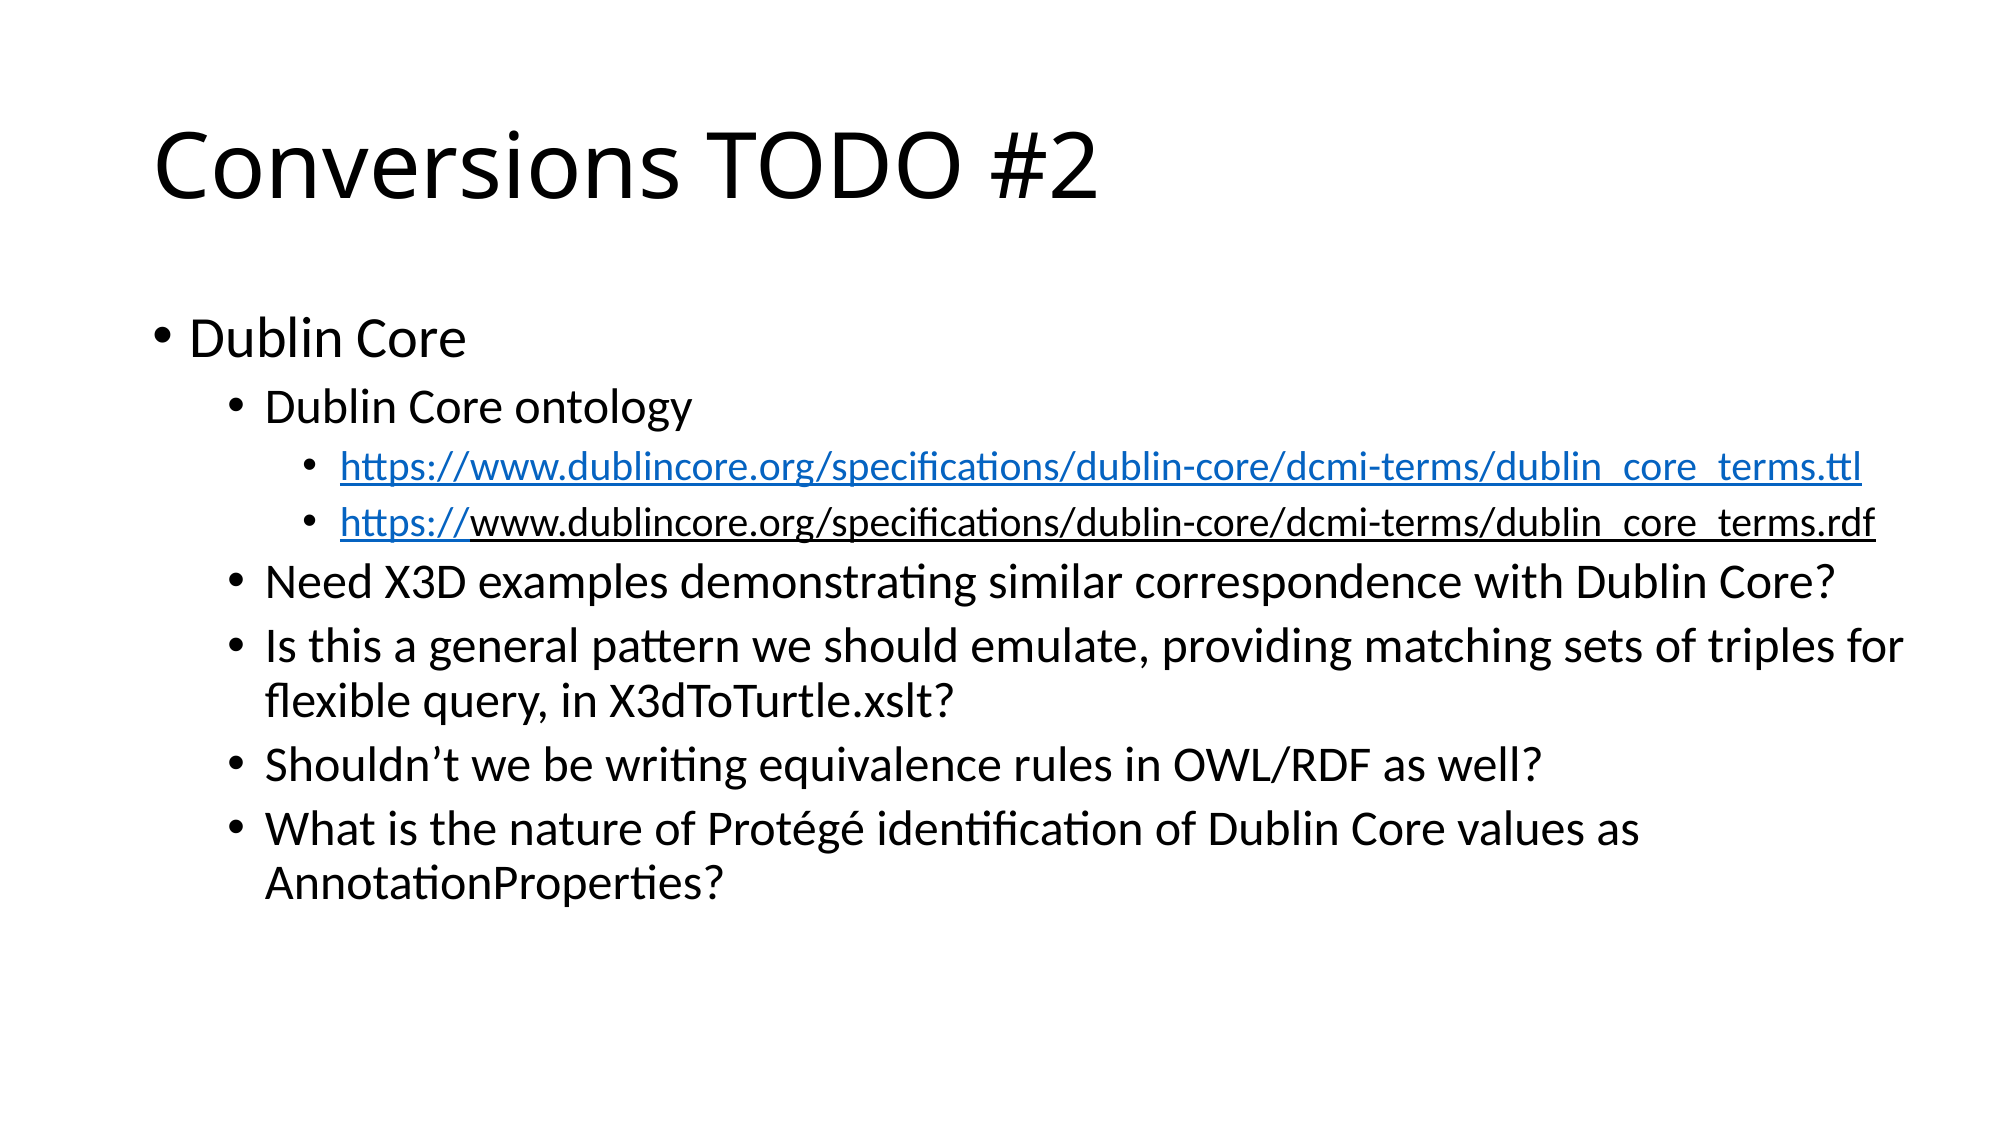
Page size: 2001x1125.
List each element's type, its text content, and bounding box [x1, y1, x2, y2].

list Dublin Core Dublin Core ontology https://www.dublincore.org/specifications/dublin-core/dcmi-terms/dublin_core_terms.ttl https://www.dublincore.org/specifications/dublin-core/dcmi-terms/dublin_core_terms.rdf Need X3D examples demonstrating similar correspondence with Dublin Core? Is this a general pattern we should emulate, providing matching sets of triples for flexible query, in X3dToTurtle.xslt? Shouldn’t we be writing equivalence rules in OWL/RDF as well? What is the nature of Protégé identification of Dublin Core values as AnnotationProperties? [137, 299, 1947, 1109]
title Conversions TODO #2 [137, 59, 1863, 278]
